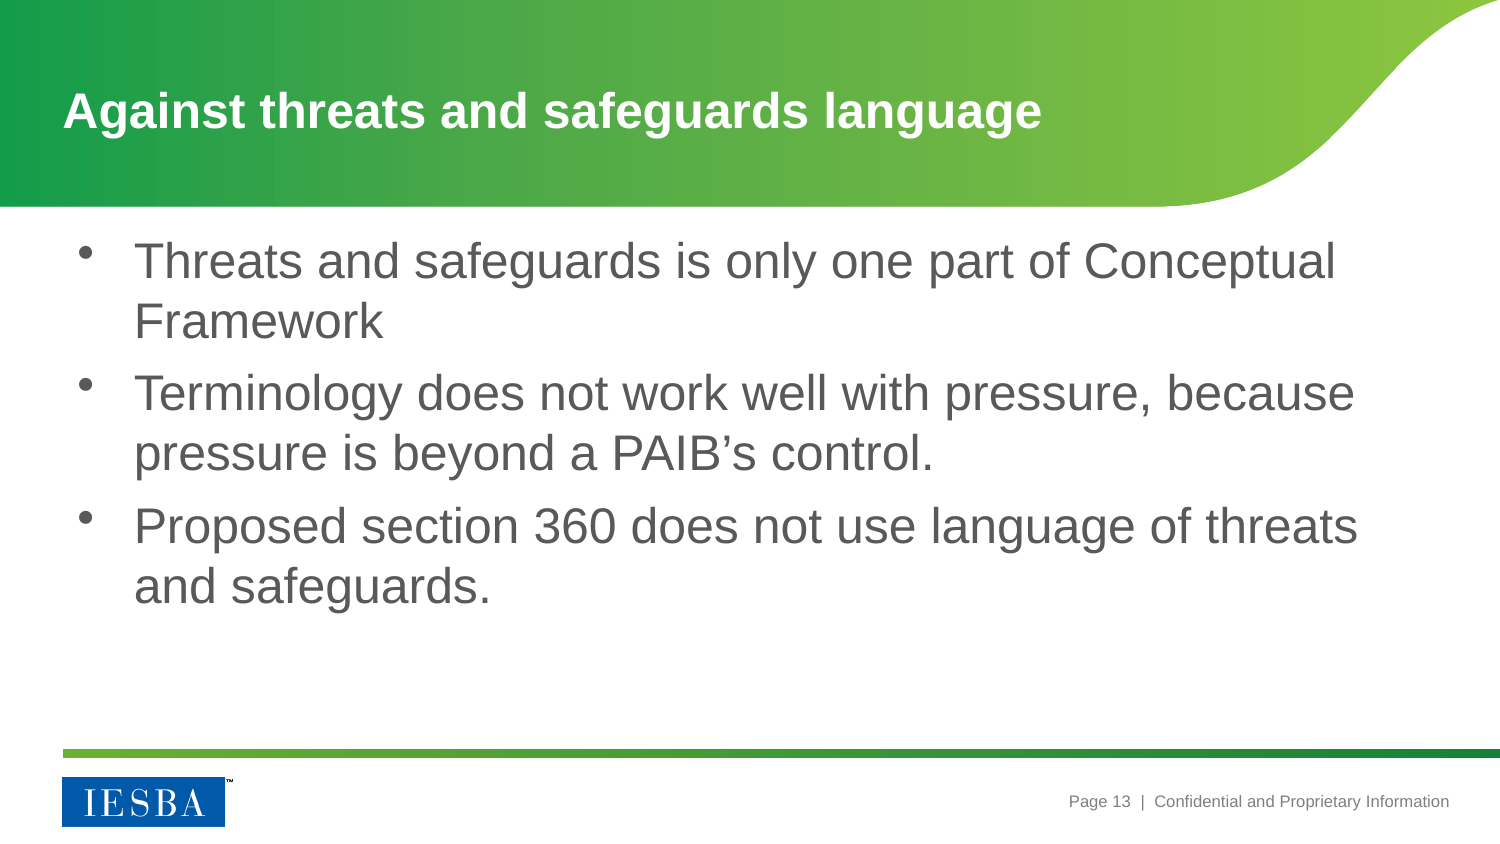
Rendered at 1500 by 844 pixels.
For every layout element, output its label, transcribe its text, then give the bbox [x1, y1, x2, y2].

list Threats and safeguards is only one part of Conceptual Framework Terminology does not work well with pressure, because pressure is beyond a PAIB’s control. Proposed section 360 does not use language of threats and safeguards. [62, 220, 1450, 724]
picture [62, 777, 233, 827]
picture [0, 0, 1500, 207]
title Against threats and safeguards language [62, 75, 1300, 142]
